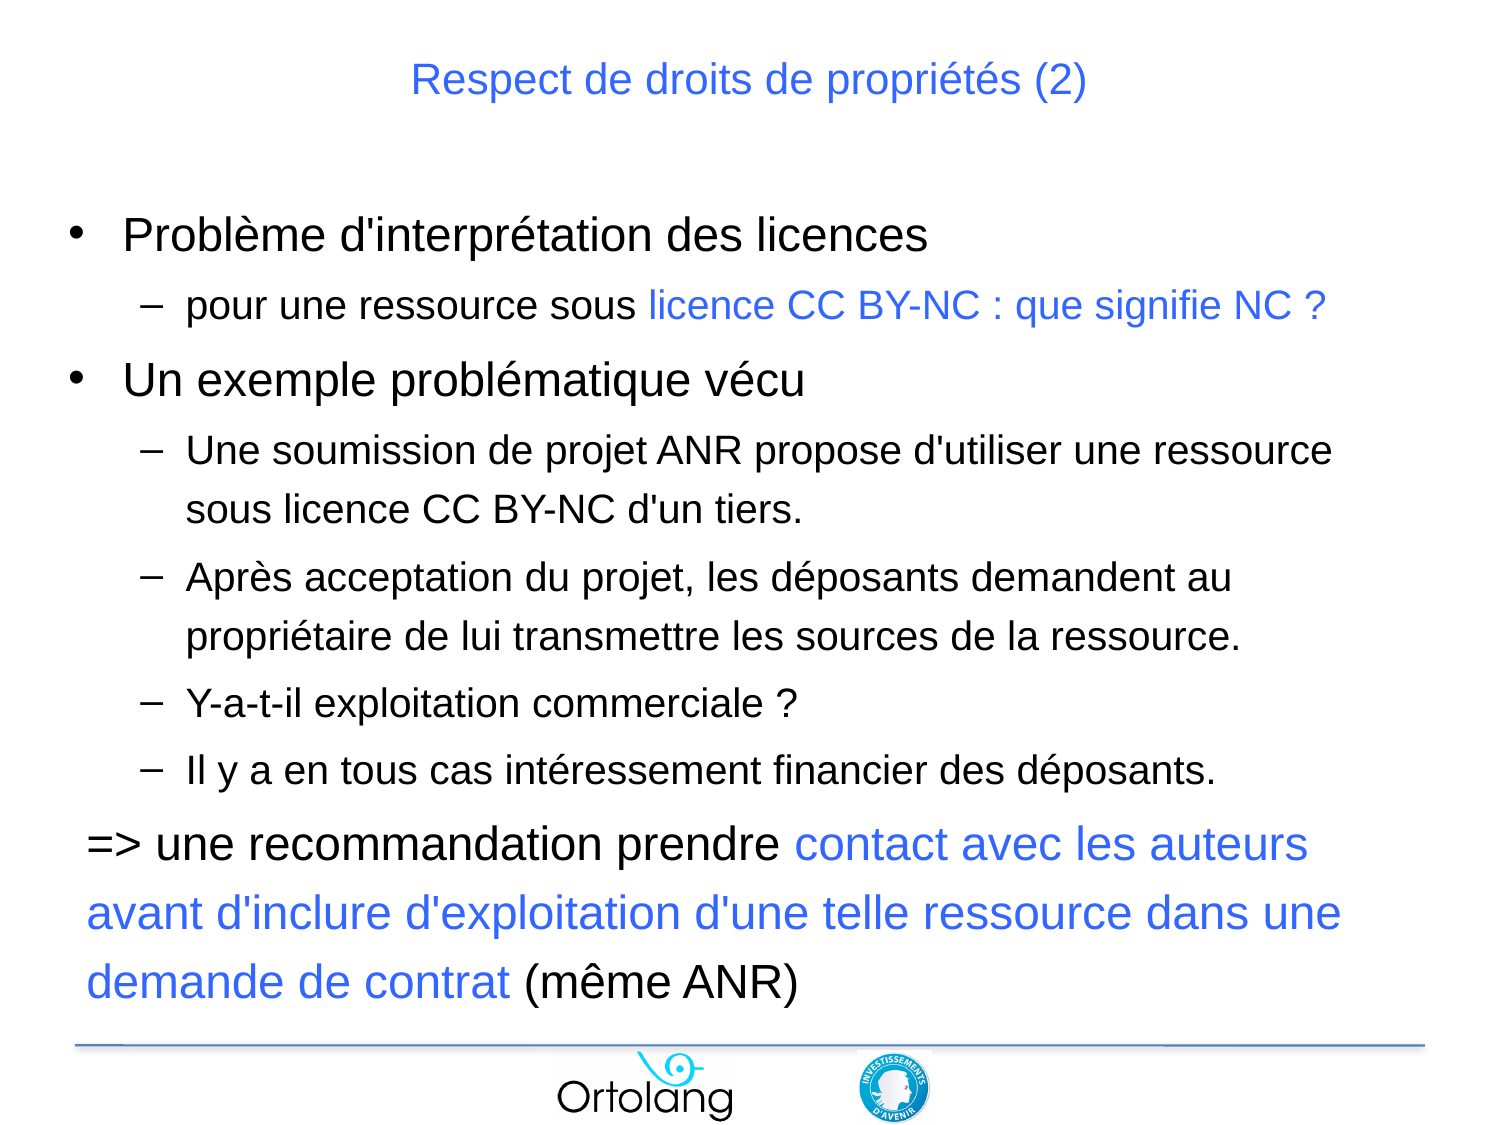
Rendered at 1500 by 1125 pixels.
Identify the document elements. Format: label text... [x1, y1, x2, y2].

picture [555, 1050, 733, 1122]
title Respect de droits de propriétés (2) [75, 42, 1425, 112]
picture [857, 1050, 932, 1125]
list Problème d'interprétation des licences pour une ressource sous licence CC BY-NC : que signifie NC ? Un exemple problématique vécu Une soumission de projet ANR propose d'utiliser une ressource sous licence CC BY-NC d'un tiers. Après acceptation du projet, les déposants demandent au propriétaire de lui transmettre les sources de la ressource. Y-a-t-il exploitation commerciale ? Il y a en tous cas intéressement financier des déposants. => une recommandation prendre contact avec les auteurs avant d'inclure d'exploitation d'une telle ressource dans une demande de contrat (même ANR) [53, 184, 1404, 1035]
